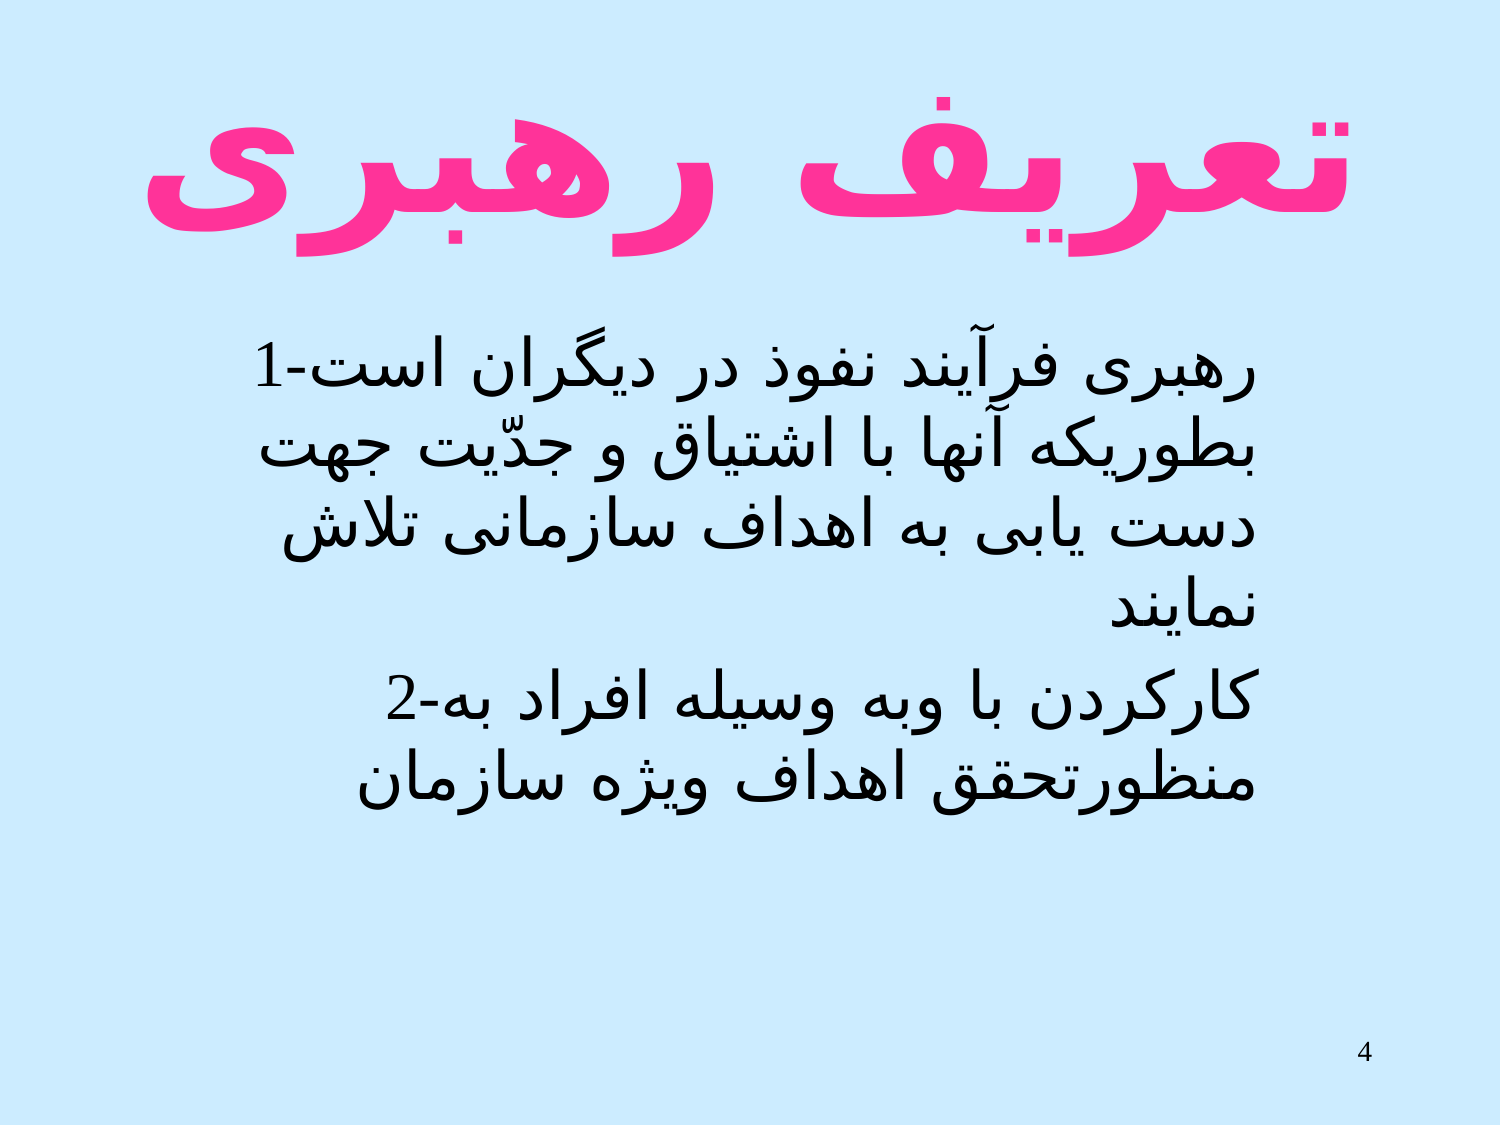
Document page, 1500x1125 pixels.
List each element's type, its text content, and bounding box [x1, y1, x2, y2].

slide_number 4 [1074, 1024, 1388, 1101]
subtitle 1-رهبری فرآیند نفوذ در دیگران است بطوریکه آنها با اشتیاق و جدّیت جهت دست یابی به اهداف سازمانی تلاش نمایند 2-کارکردن با وبه وسیله افراد به منظورتحقق اهداف ویژه سازمان [224, 312, 1276, 926]
title تعریف رهبری [112, 99, 1388, 288]
